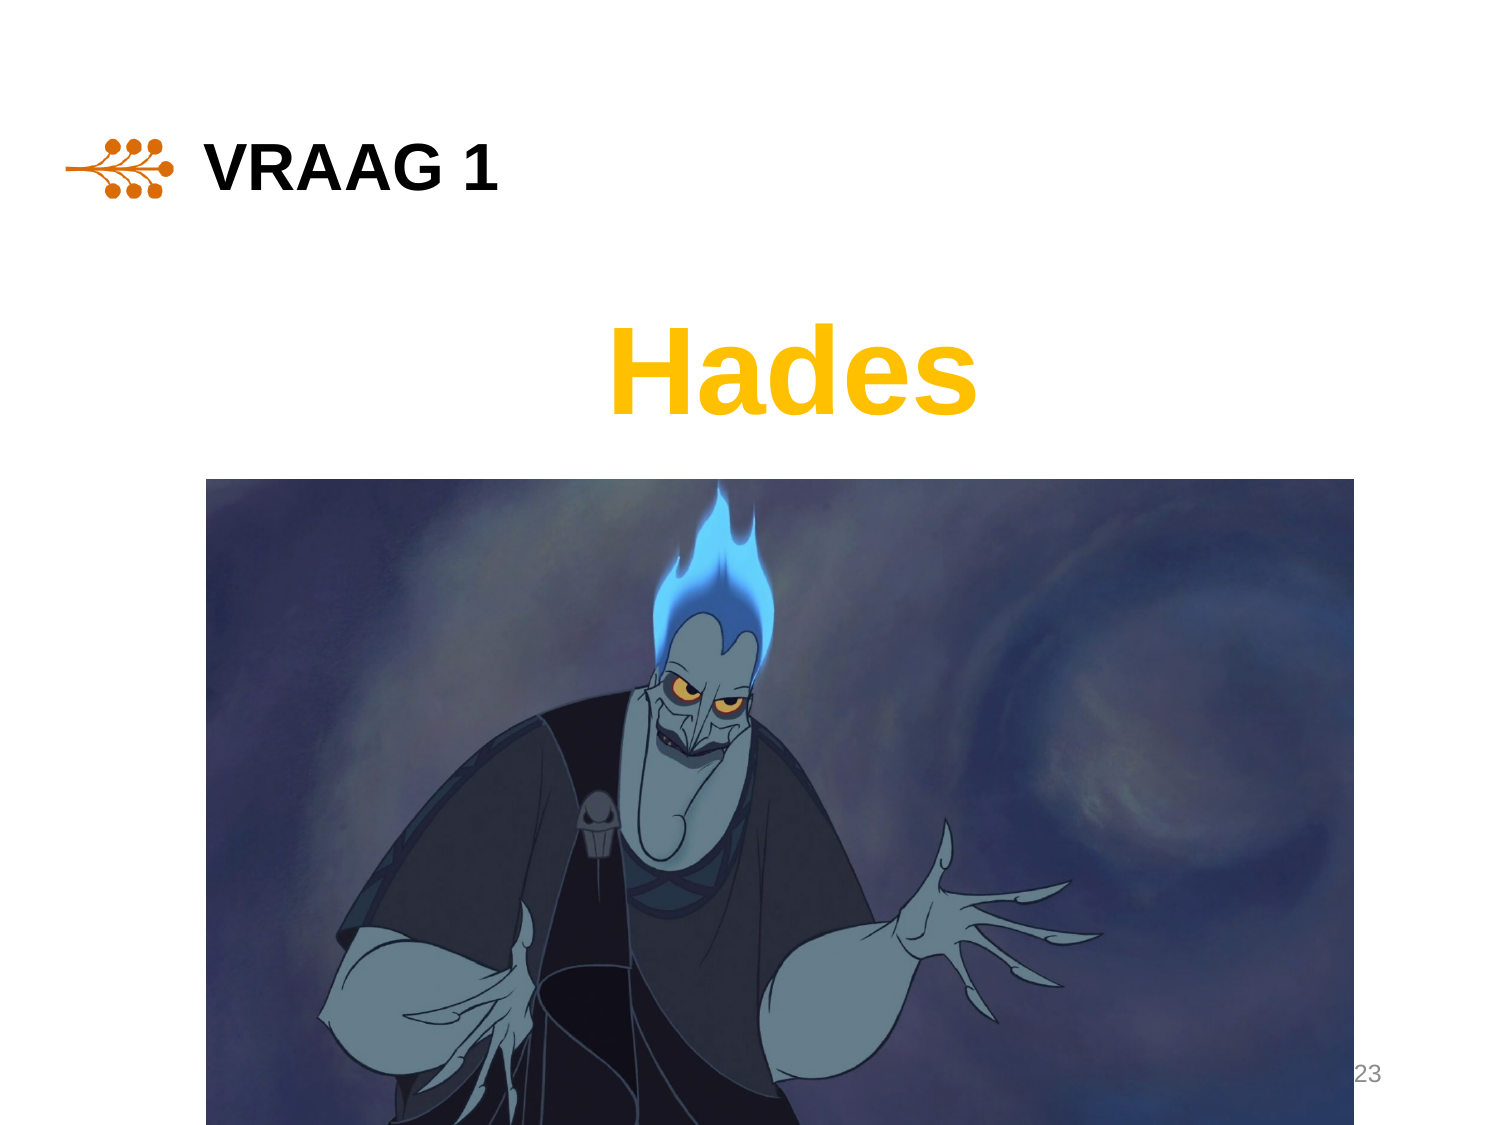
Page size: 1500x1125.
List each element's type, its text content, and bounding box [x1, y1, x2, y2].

slide_number 23 [1354, 1042, 1397, 1103]
list Hades [190, 299, 1397, 1014]
title Vraag 1 [188, 59, 1397, 278]
picture [65, 138, 174, 199]
picture [206, 479, 1354, 1125]
